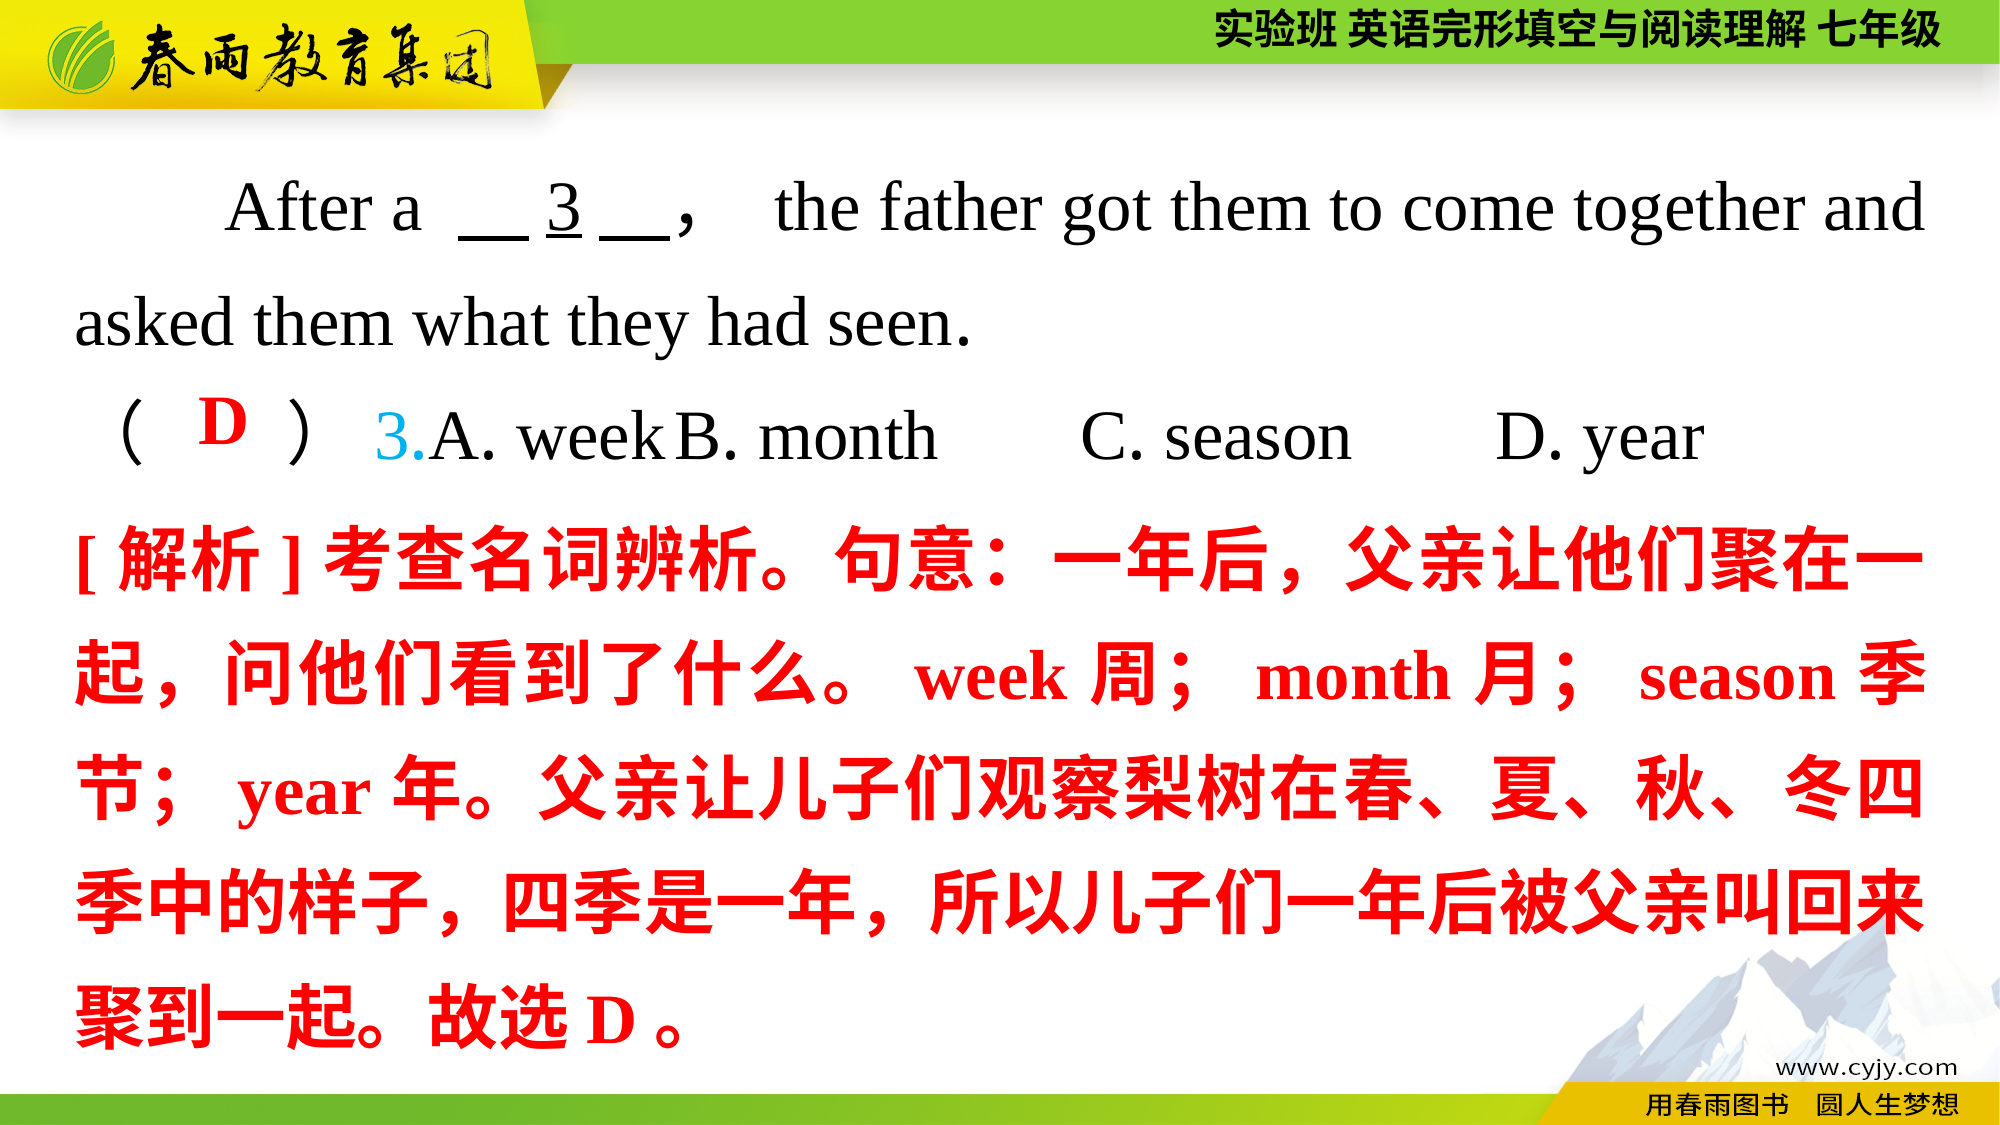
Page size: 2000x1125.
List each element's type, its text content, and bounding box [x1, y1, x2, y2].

list After a 3 ， the father got them to come together and asked them what they had seen. （ ）3.A. week B. month C. season D. year [59, 122, 1944, 473]
text_box D [183, 365, 265, 466]
picture [0, 0, 2000, 1125]
text_box [解析]考查名词辨析。句意：一年后，父亲让他们聚在一起，问他们看到了什么。week周；month月；season季节；year年。父亲让儿子们观察梨树在春、夏、秋、冬四季中的样子，四季是一年，所以儿子们一年后被父亲叫回来聚到一起。故选D。 [59, 476, 1944, 1066]
